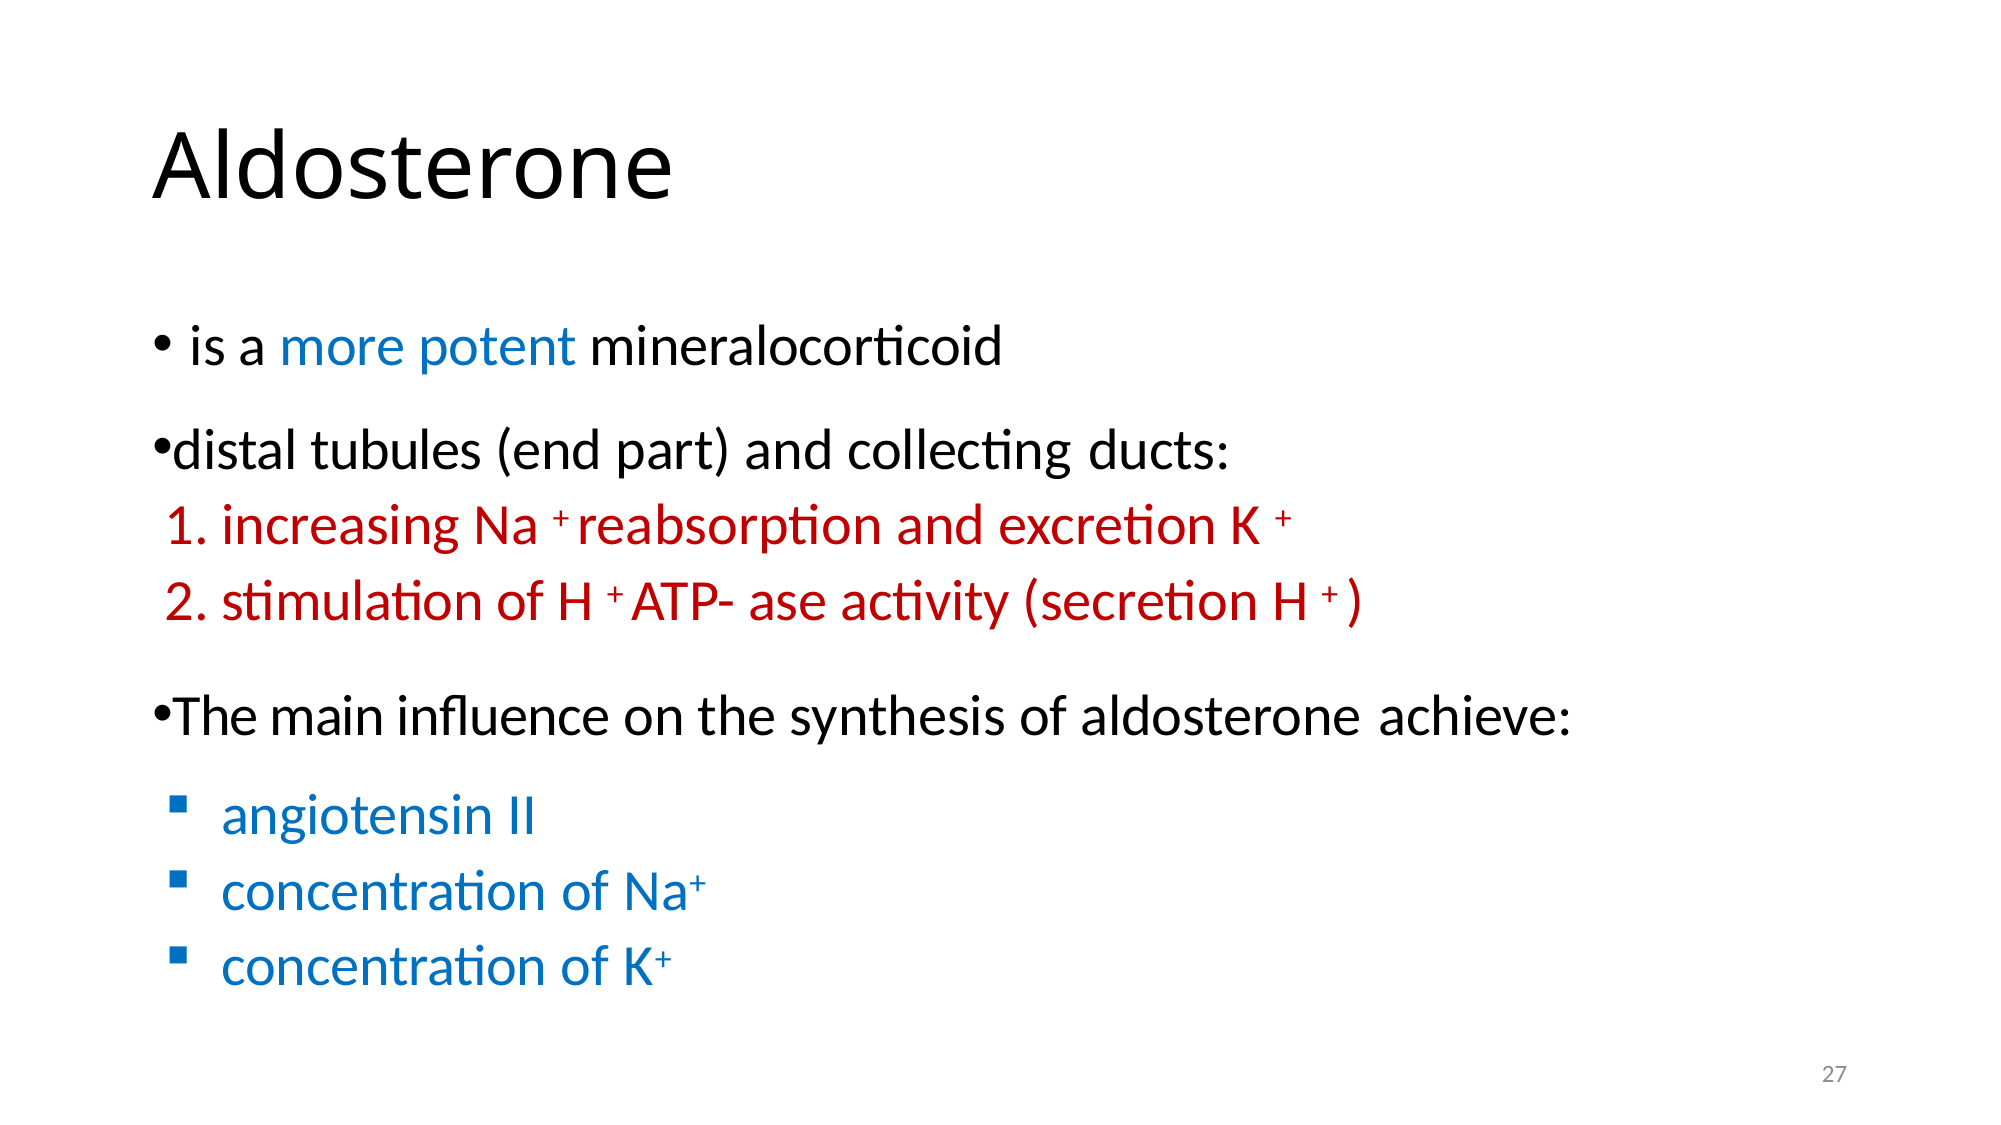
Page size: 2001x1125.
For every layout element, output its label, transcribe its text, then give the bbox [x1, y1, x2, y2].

slide_number 27 [1412, 1042, 1863, 1103]
list is a more potent mineralocorticoid distal tubules (end part) and collecting ducts: increasing Na + reabsorption and excretion K + stimulation of H + ATP- ase activity (secretion H + ) The main influence on the synthesis of aldosterone achieve: angiotensin II concentration of Na+ concentration of K+ [137, 299, 1863, 1014]
title Aldosterone [137, 59, 1863, 278]
